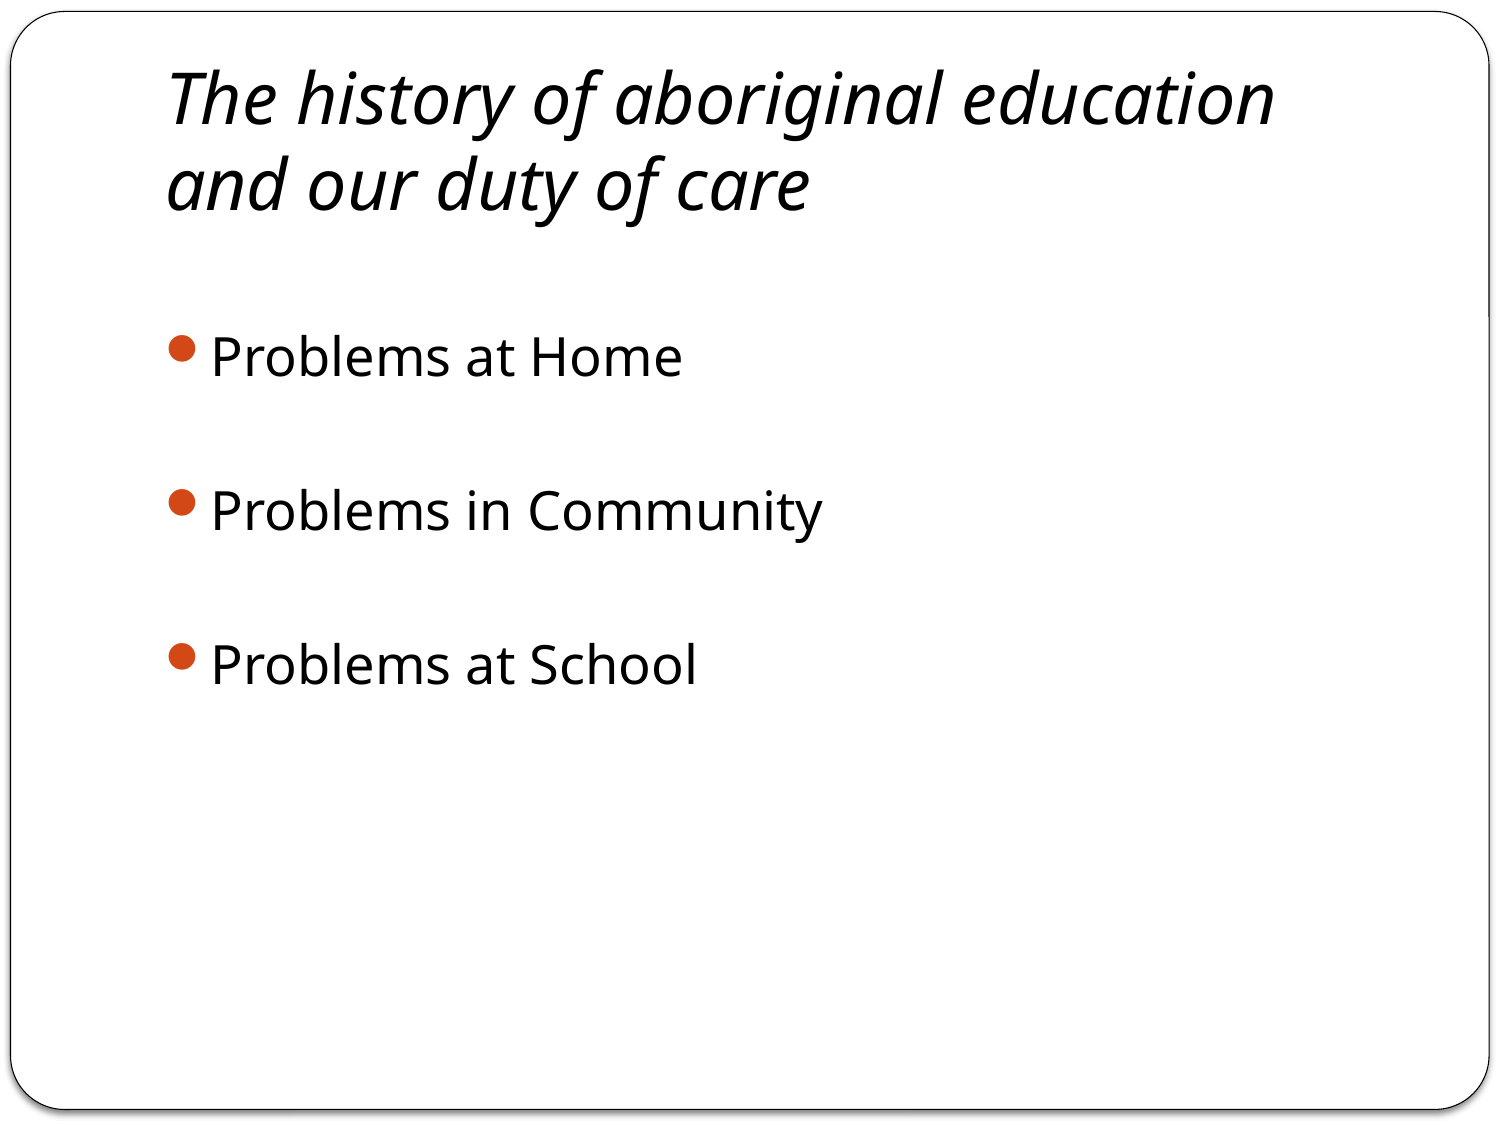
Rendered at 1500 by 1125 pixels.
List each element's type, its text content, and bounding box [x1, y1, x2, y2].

title The history of aboriginal education and our duty of care [150, 45, 1425, 233]
list Problems at Home Problems in Community Problems at School [150, 237, 1425, 988]
